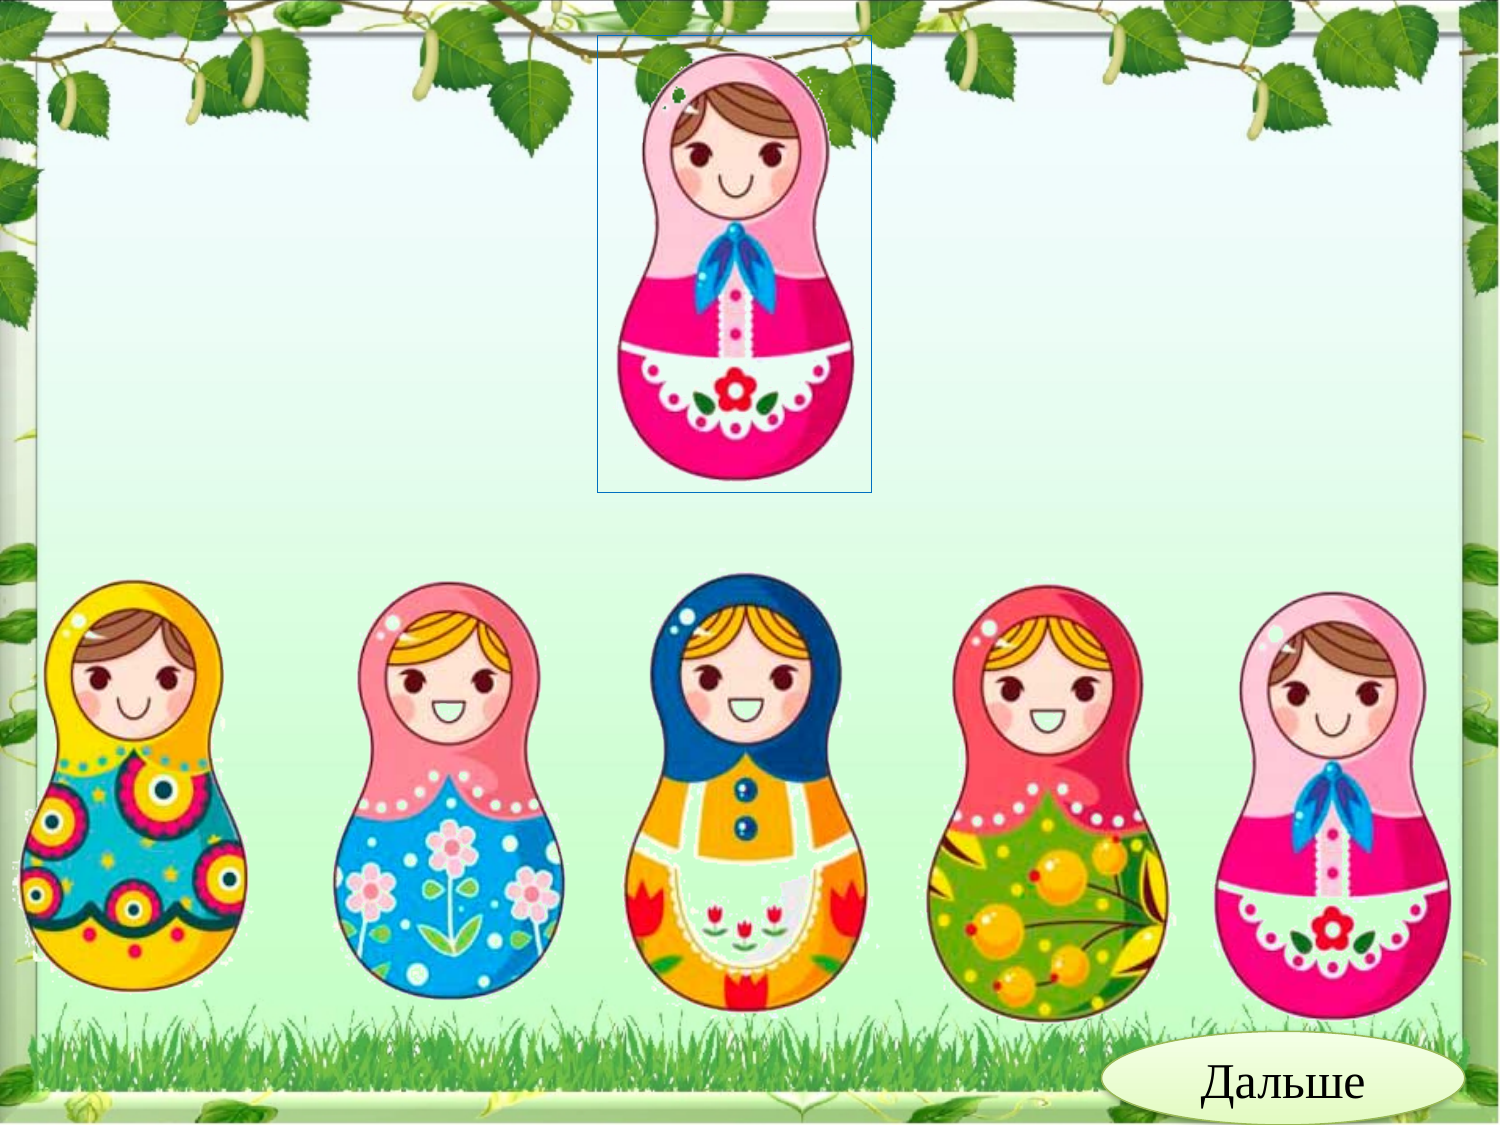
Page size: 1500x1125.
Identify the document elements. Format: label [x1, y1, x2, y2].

list [304, 550, 596, 1028]
picture [0, 0, 1500, 1125]
